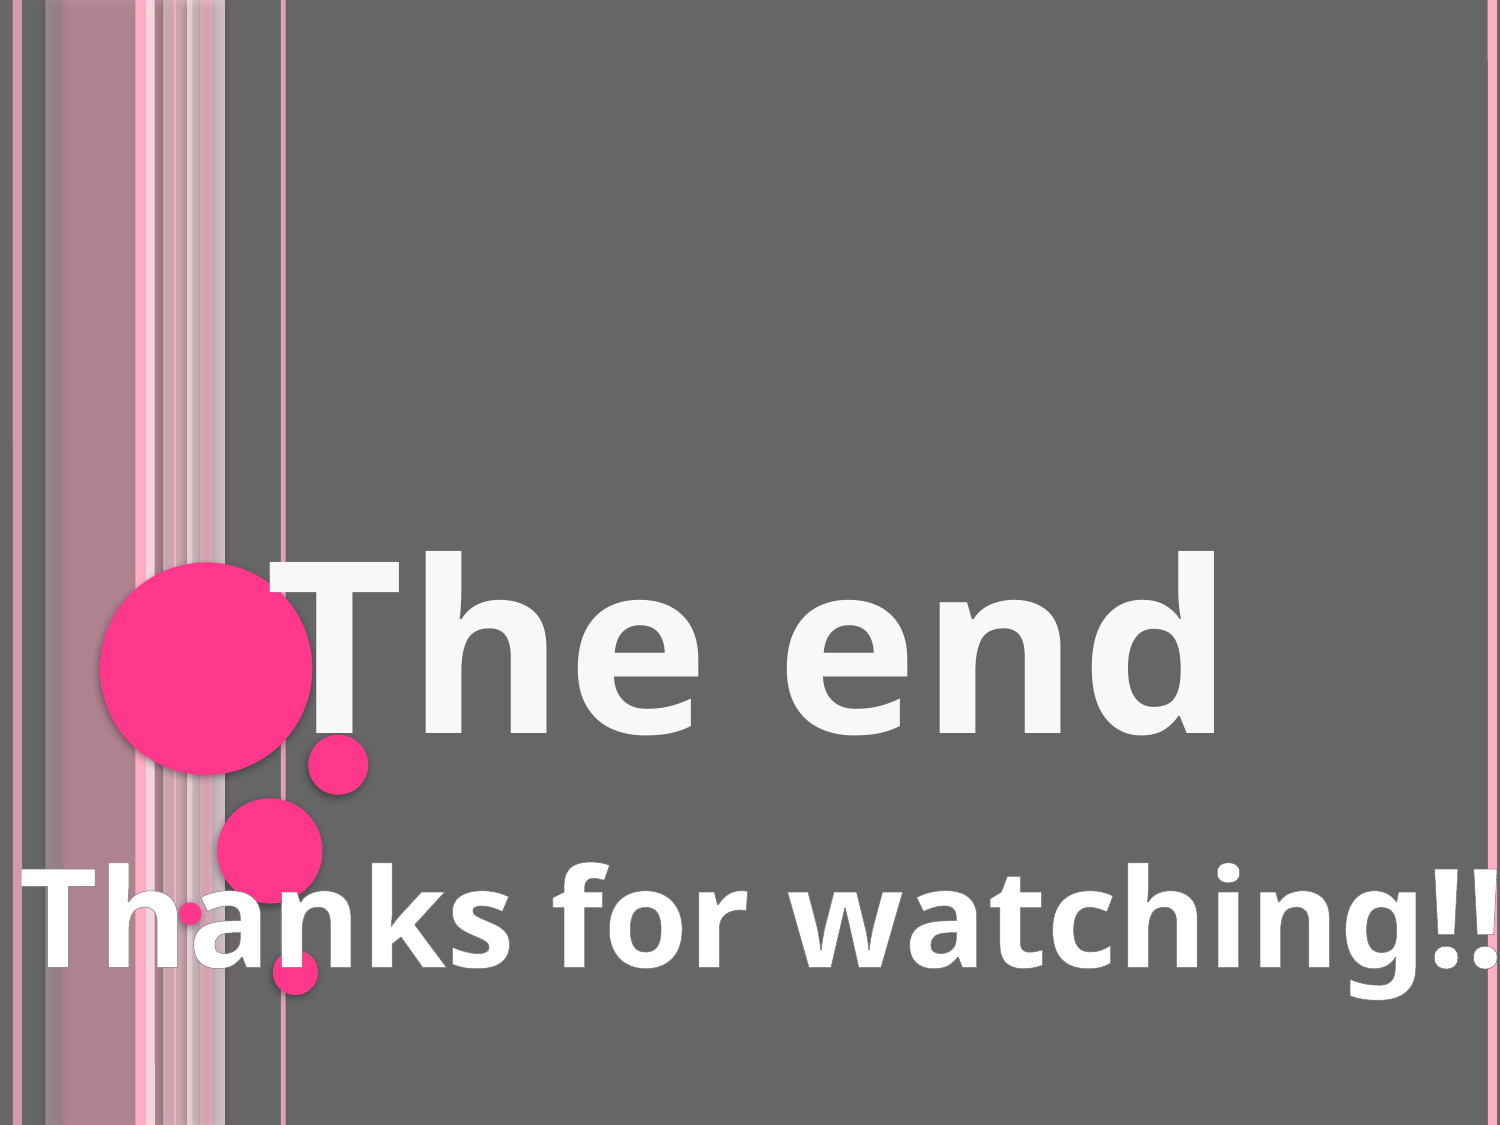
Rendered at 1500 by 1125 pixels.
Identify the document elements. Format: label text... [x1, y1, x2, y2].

text_box The end [250, 486, 1250, 790]
text_box Thanks for watching!! [3, 822, 1500, 1003]
